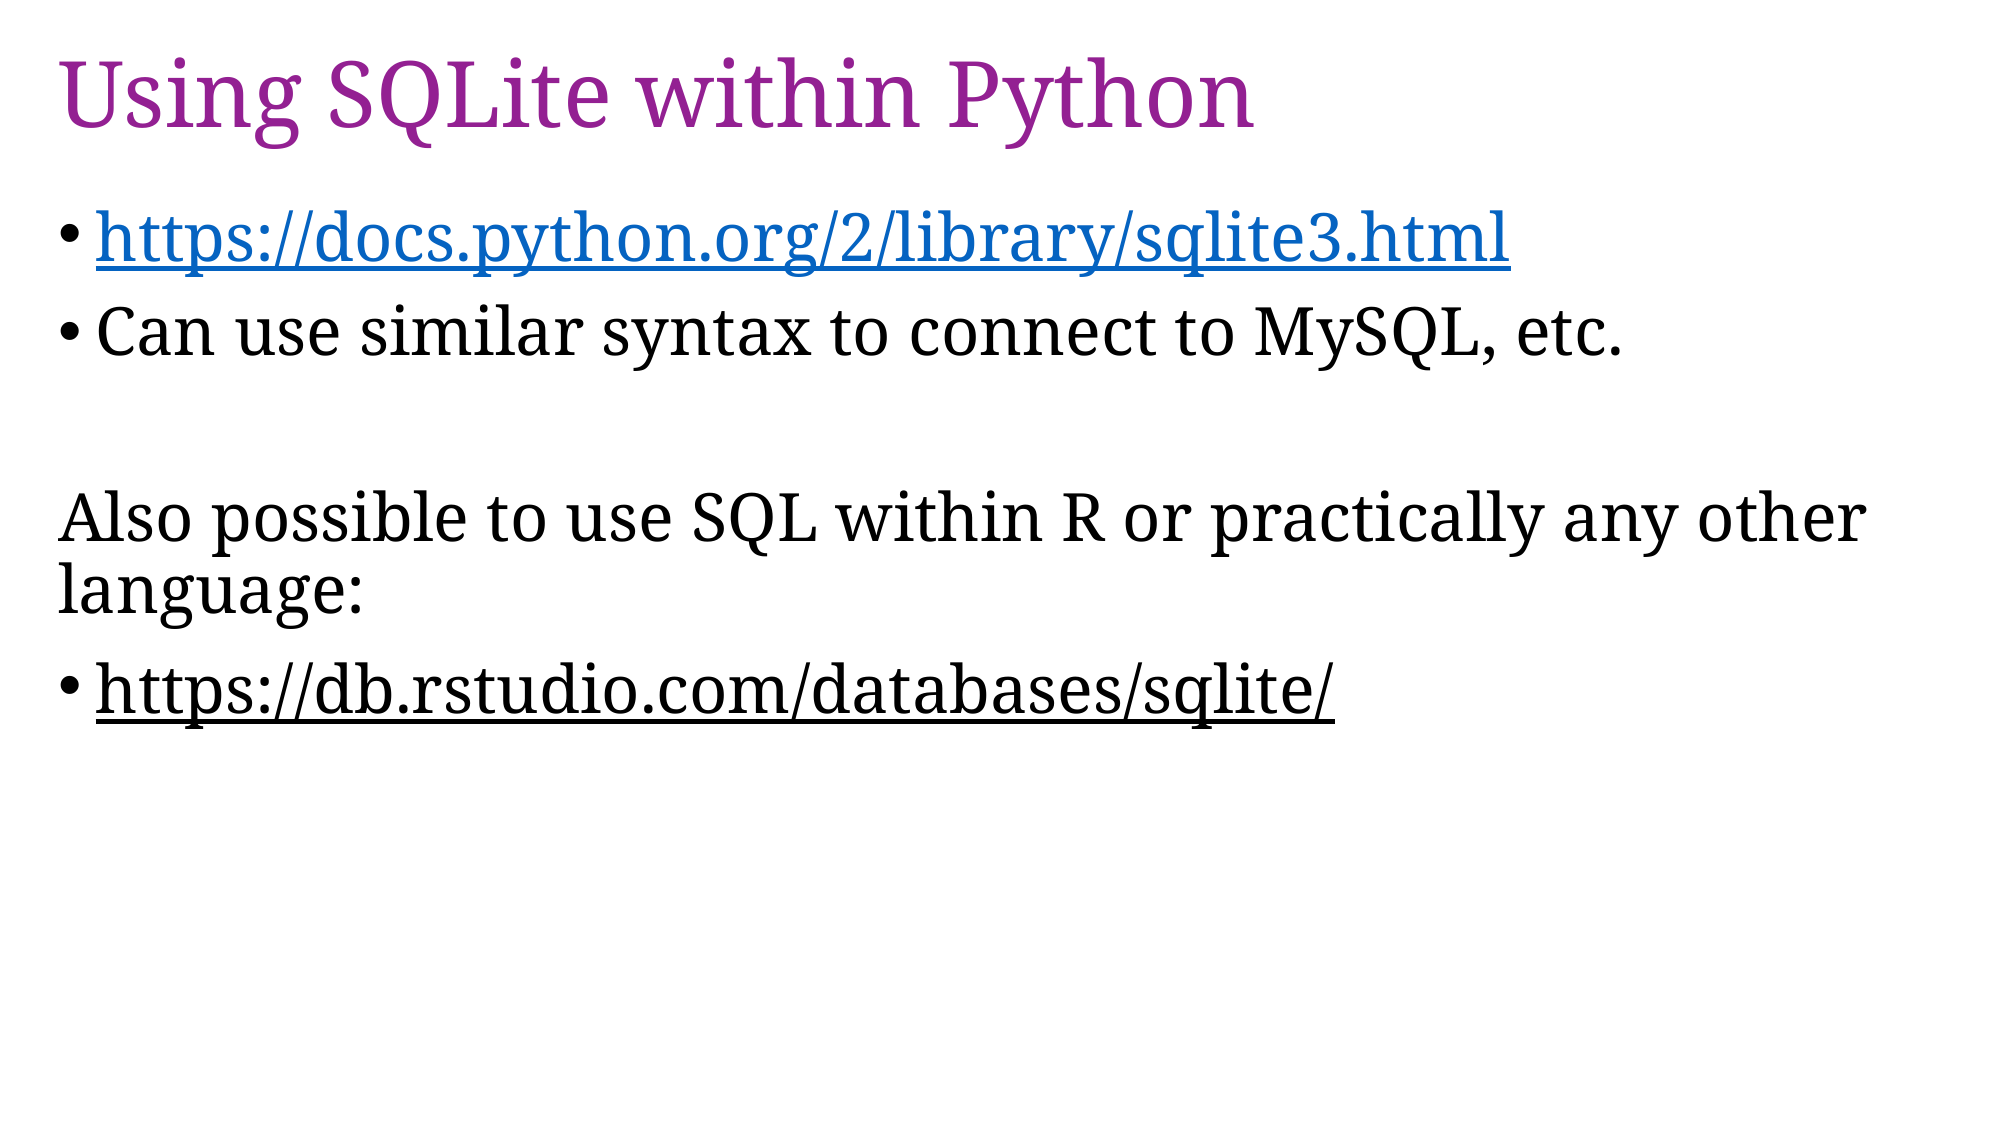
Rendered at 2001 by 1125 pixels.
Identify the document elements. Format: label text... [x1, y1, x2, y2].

list https://docs.python.org/2/library/sqlite3.html Can use similar syntax to connect to MySQL, etc. Also possible to use SQL within R or practically any other language: https://db.rstudio.com/databases/sqlite/ [43, 188, 1953, 1106]
title Using SQLite within Python [43, 25, 1953, 171]
